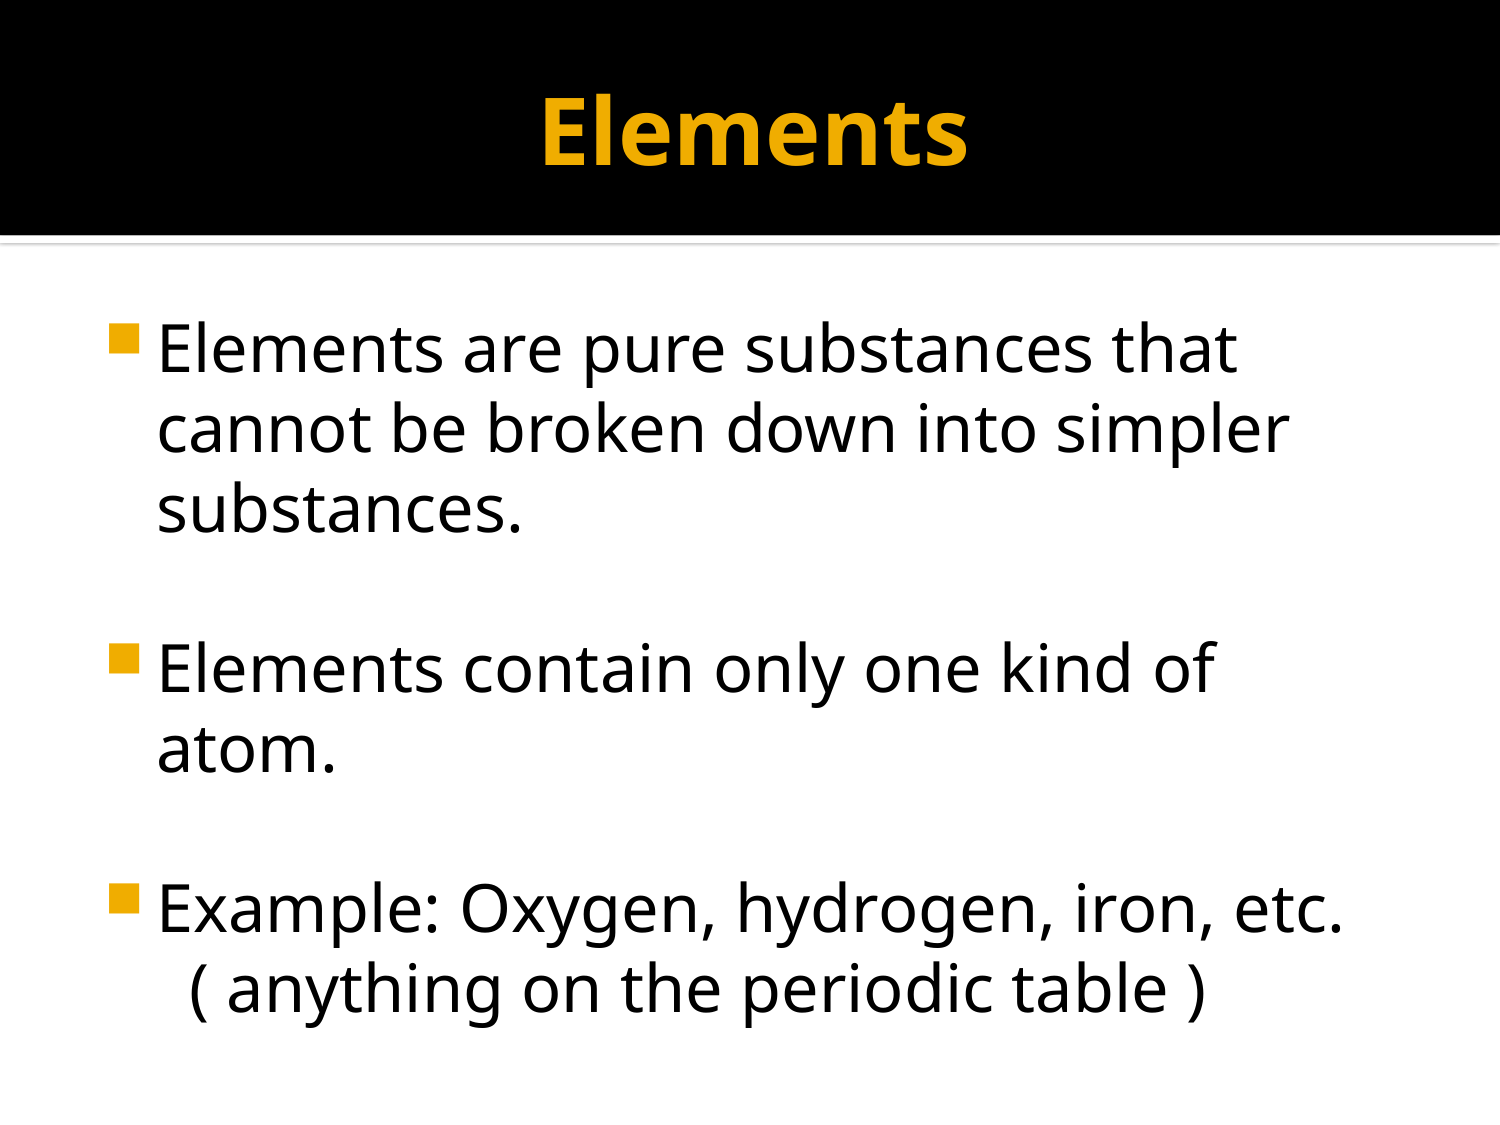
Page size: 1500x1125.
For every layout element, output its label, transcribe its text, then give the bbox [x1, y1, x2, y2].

title Elements [75, 25, 1425, 231]
list Elements are pure substances that cannot be broken down into simpler substances. Elements contain only one kind of atom. Example: Oxygen, hydrogen, iron, etc. ( anything on the periodic table ) [75, 291, 1425, 1050]
